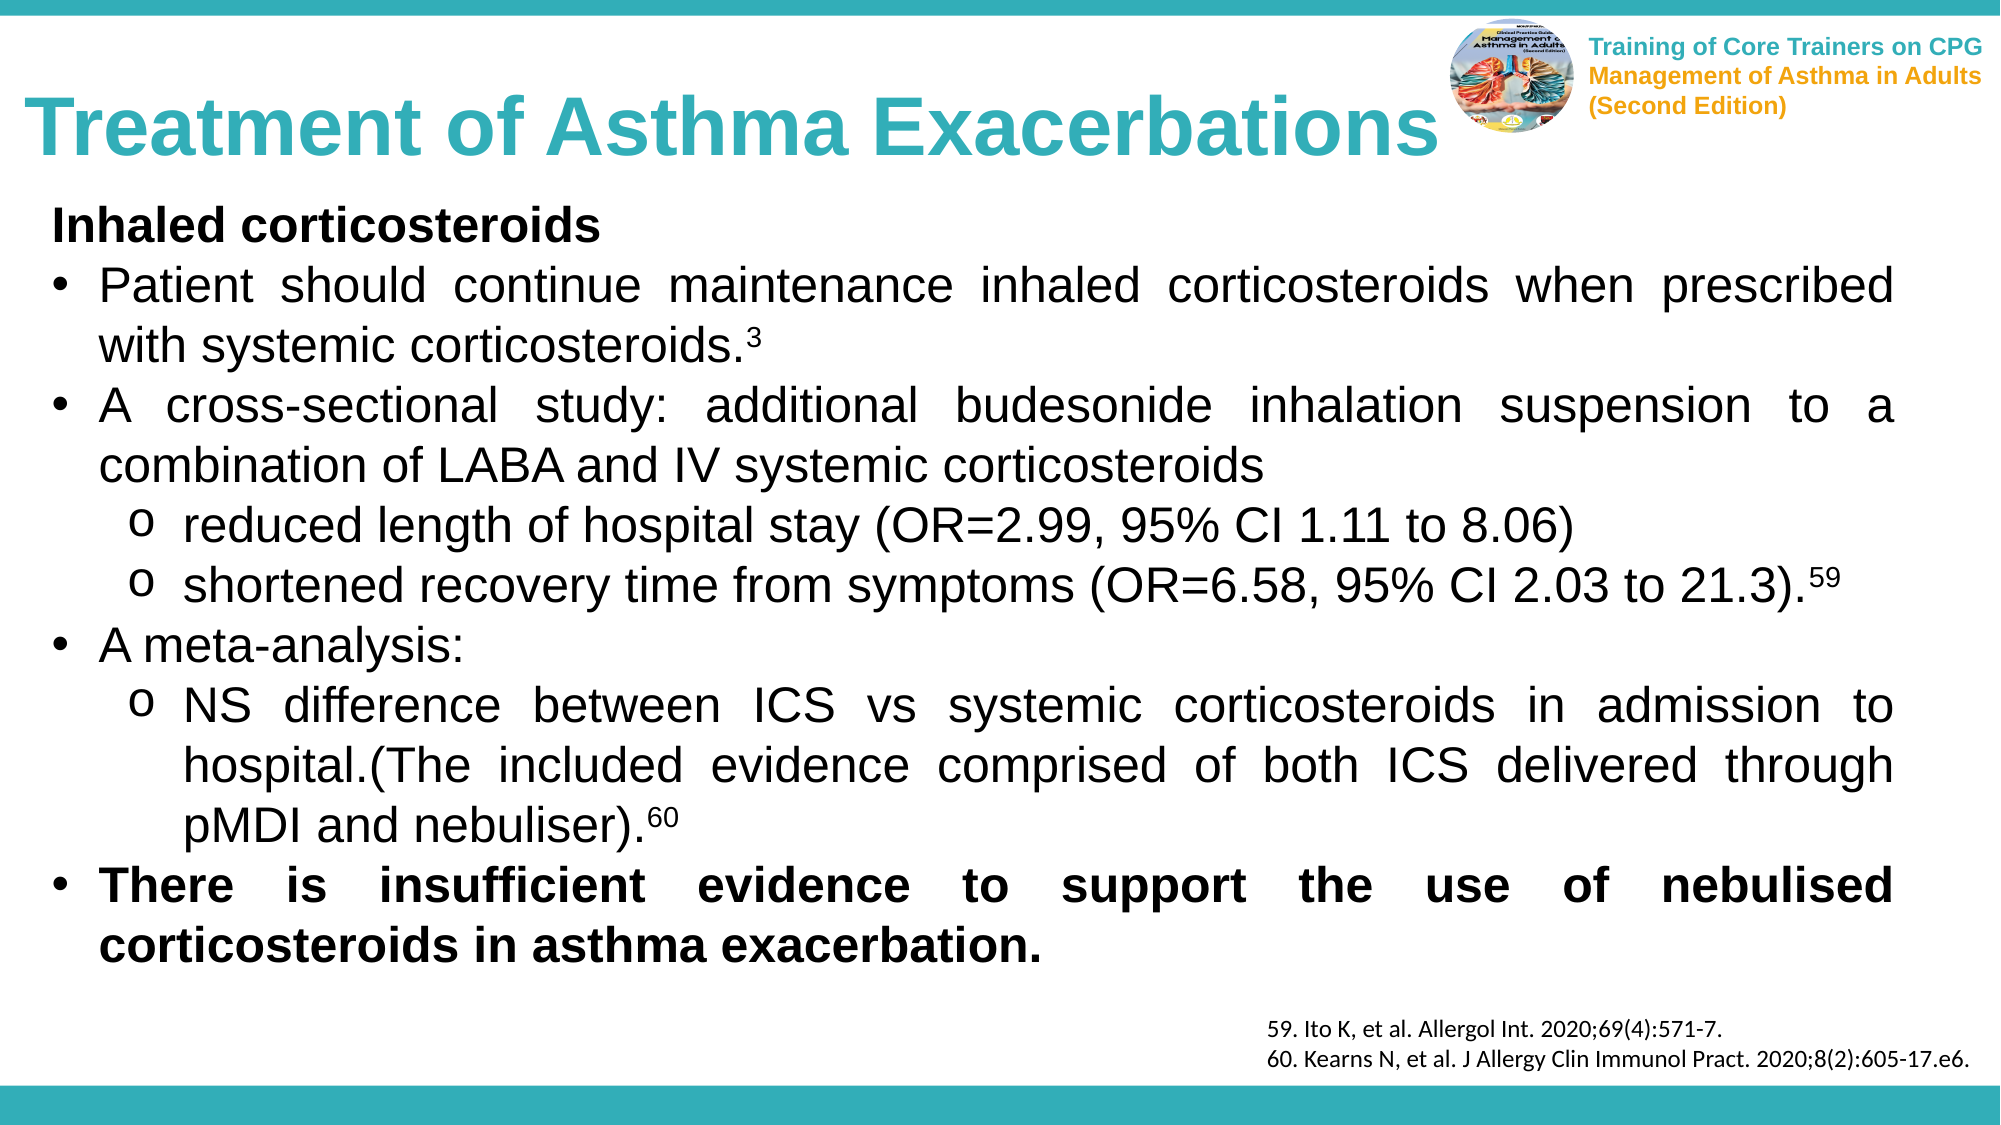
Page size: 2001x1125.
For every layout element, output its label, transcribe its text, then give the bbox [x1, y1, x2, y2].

picture [1452, 18, 1571, 59]
text_box 59. Ito K, et al. Allergol Int. 2020;69(4):571-7. 60. Kearns N, et al. J Allergy Clin Immunol Pract. 2020;8(2):605-17.e6. [1251, 1005, 2000, 1080]
text_box Inhaled corticosteroids Patient should continue maintenance inhaled corticosteroids when prescribed with systemic corticosteroids.3 A cross-sectional study: additional budesonide inhalation suspension to a combination of LABA and IV systemic corticosteroids reduced length of hospital stay (OR=2.99, 95% CI 1.11 to 8.06) shortened recovery time from symptoms (OR=6.58, 95% CI 2.03 to 21.3).59 A meta-analysis: NS difference between ICS vs systemic corticosteroids in admission to hospital.(The included evidence comprised of both ICS delivered through pMDI and nebuliser).60 There is insufficient evidence to support the use of nebulised corticosteroids in asthma exacerbation. [36, 186, 1911, 981]
text_box Treatment of Asthma Exacerbations [9, 59, 1964, 186]
